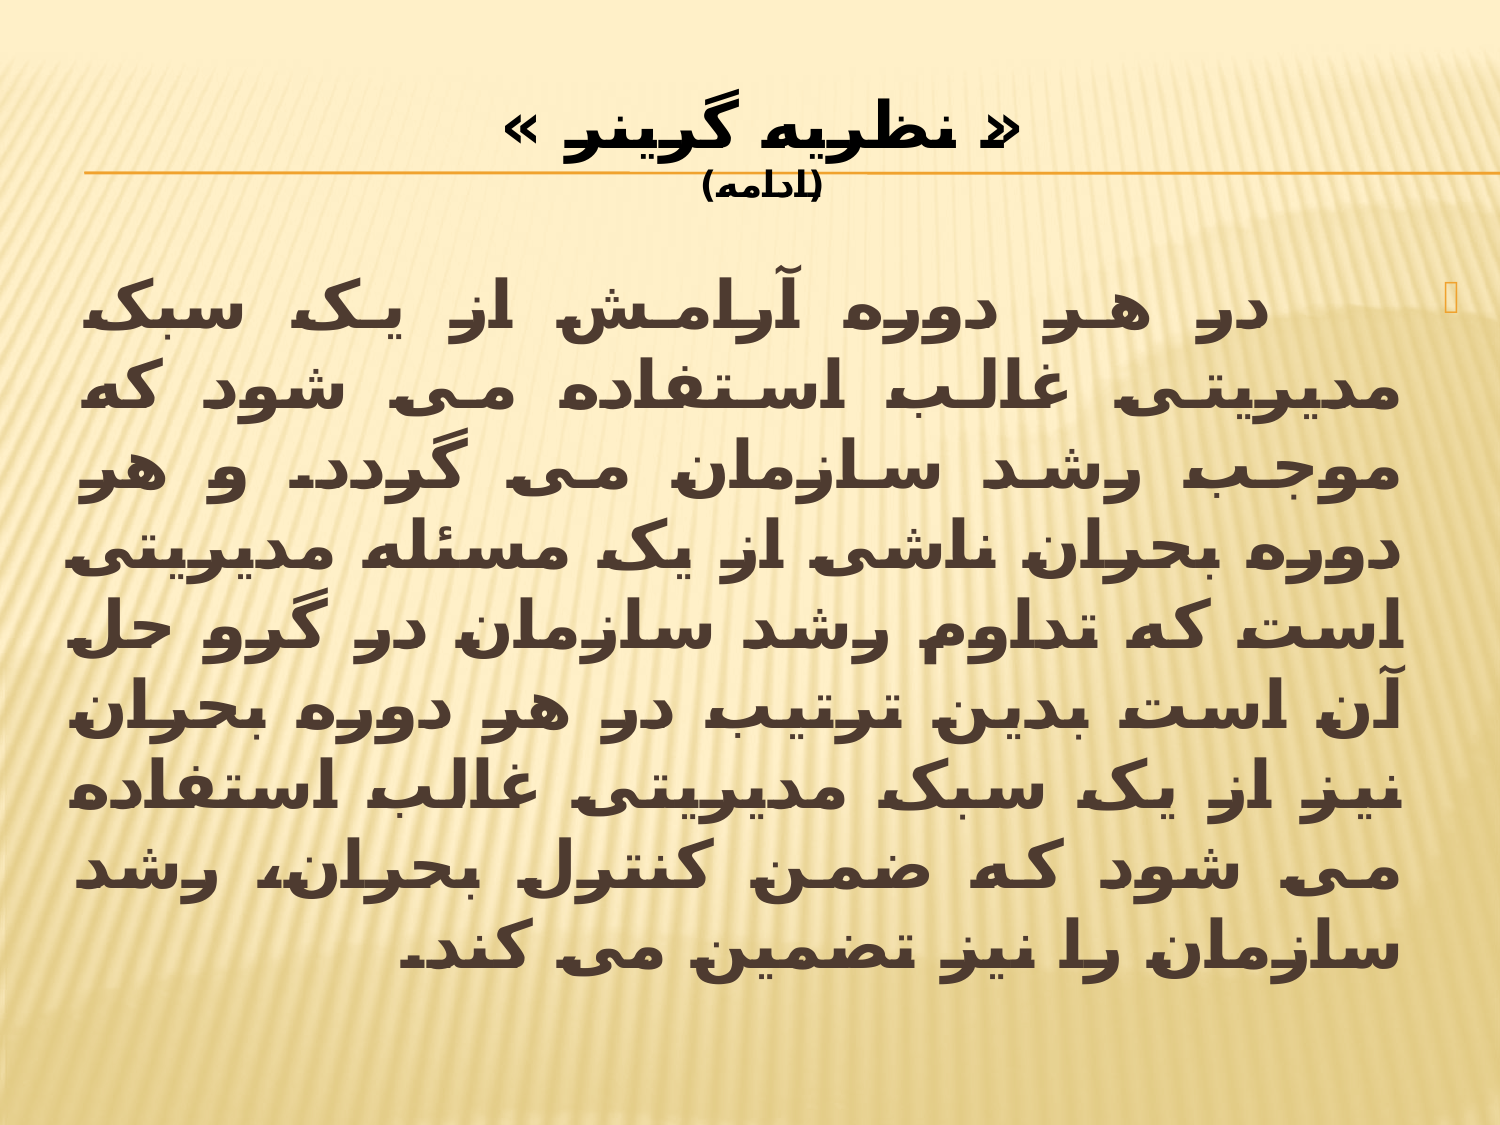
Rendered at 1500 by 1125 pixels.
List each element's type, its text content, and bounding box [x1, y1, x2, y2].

title « نظریه گرینر » (ادامه) [50, 75, 1475, 213]
list در هر دوره آرامش از یک سبک مدیریتی غالب استفاده می شود که موجب رشد سازمان می گردد. و هر دوره بحران ناشی از یک مسئله مدیریتی است که تداوم رشد سازمان در گرو حل آن است بدین ترتیب در هر دوره بحران نیز از یک سبک مدیریتی غالب استفاده می شود که ضمن کنترل بحران، رشد سازمان را نیز تضمین می کند. [50, 254, 1475, 998]
